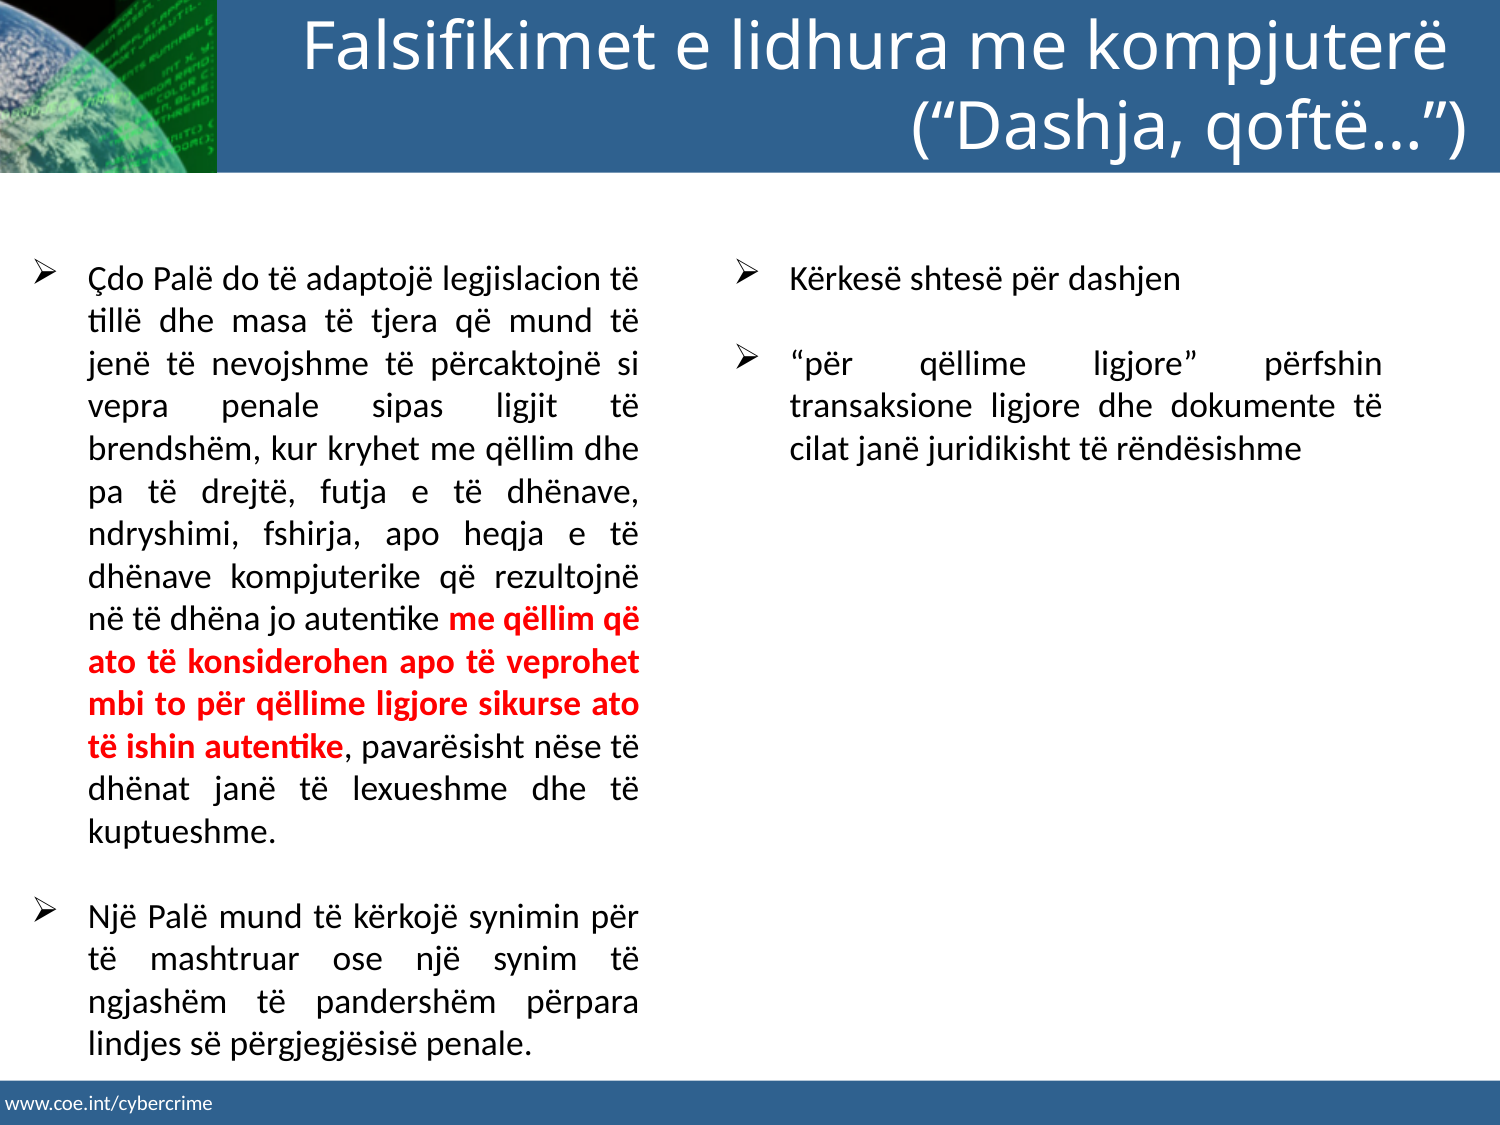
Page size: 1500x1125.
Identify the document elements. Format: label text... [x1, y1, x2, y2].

text_box Falsifikimet e lidhura me kompjuterë (“Dashja, qoftë…”) [230, 0, 1483, 171]
picture [0, 0, 217, 173]
text_box Çdo Palë do të adaptojë legjislacion të tillë dhe masa të tjera që mund të jenë të nevojshme të përcaktojnë si vepra penale sipas ligjit të brendshëm, kur kryhet me qëllim dhe pa të drejtë, futja e të dhënave, ndryshimi, fshirja, apo heqja e të dhënave kompjuterike që rezultojnë në të dhëna jo autentike me qëllim që ato të konsiderohen apo të veprohet mbi to për qëllime ligjore sikurse ato të ishin autentike, pavarësisht nëse të dhënat janë të lexueshme dhe të kuptueshme. Një Palë mund të kërkojë synimin për të mashtruar ose një synim të ngjashëm të pandershëm përpara lindjes së përgjegjësisë penale. [16, 247, 655, 1071]
text_box Kërkesë shtesë për dashjen “për qëllime ligjore” përfshin transaksione ligjore dhe dokumente të cilat janë juridikisht të rëndësishme [718, 247, 1399, 475]
